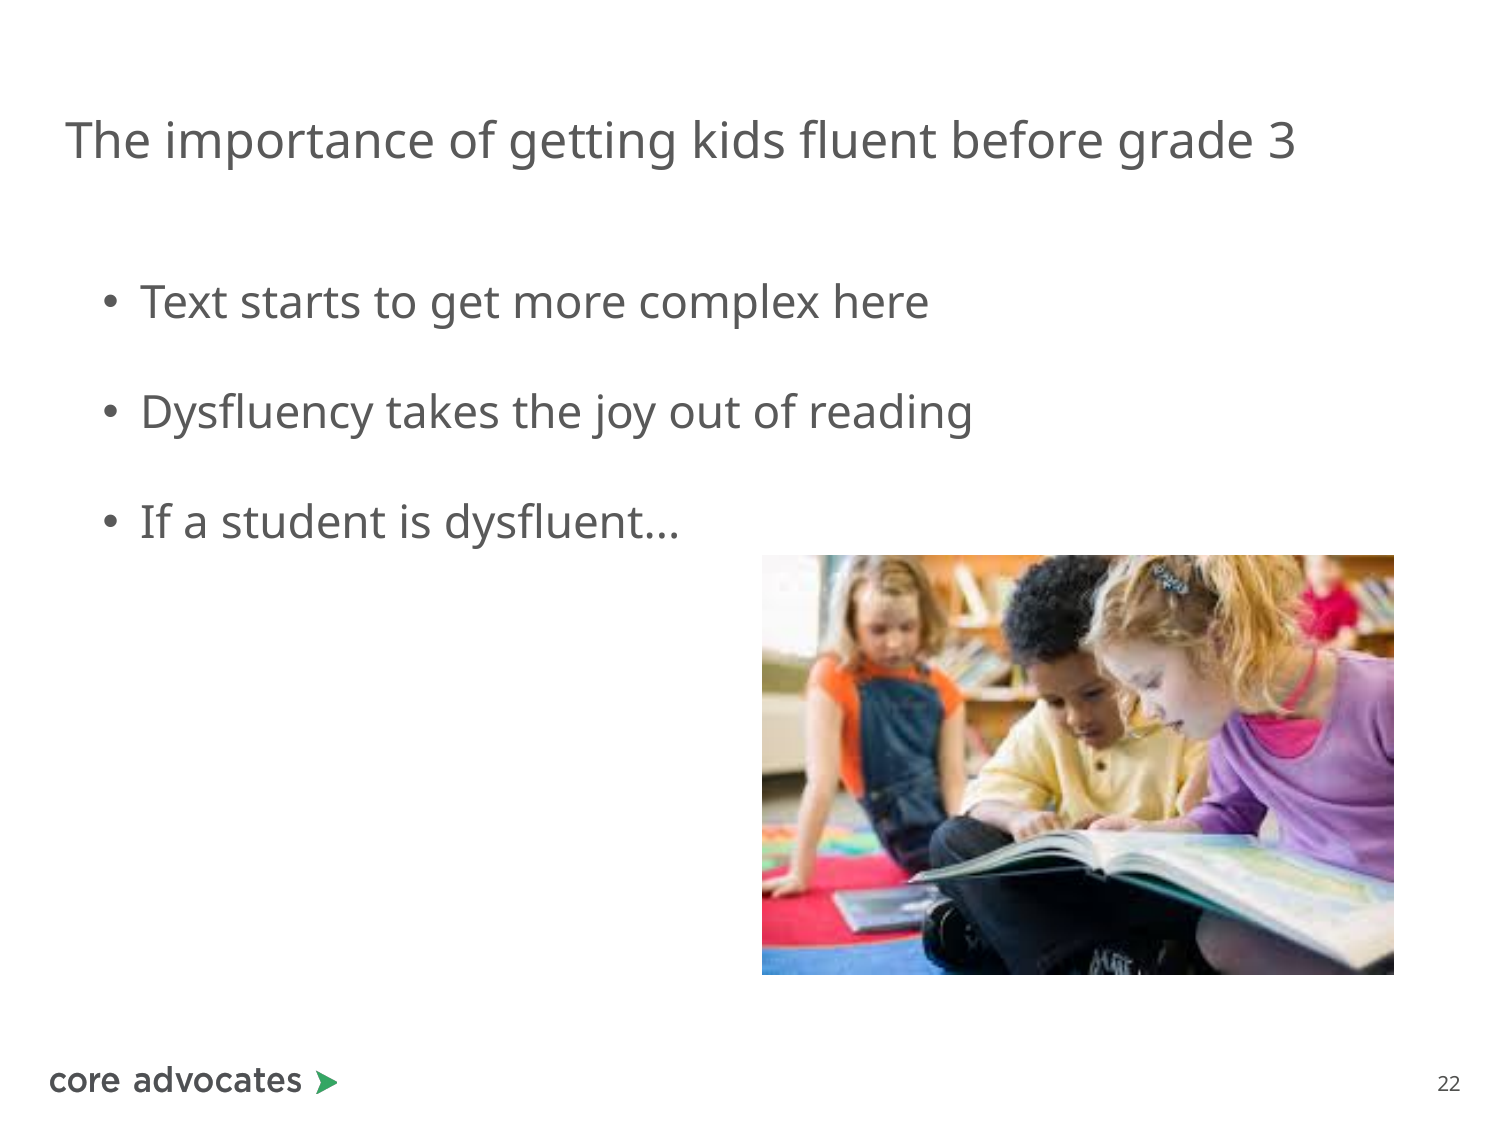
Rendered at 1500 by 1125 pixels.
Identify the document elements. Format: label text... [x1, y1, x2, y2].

picture [762, 554, 1394, 976]
title The importance of getting kids fluent before grade 3 [50, 45, 1457, 233]
picture [50, 1066, 337, 1094]
list Text starts to get more complex here Dysfluency takes the joy out of reading If a student is dysfluent... [50, 257, 1457, 1001]
